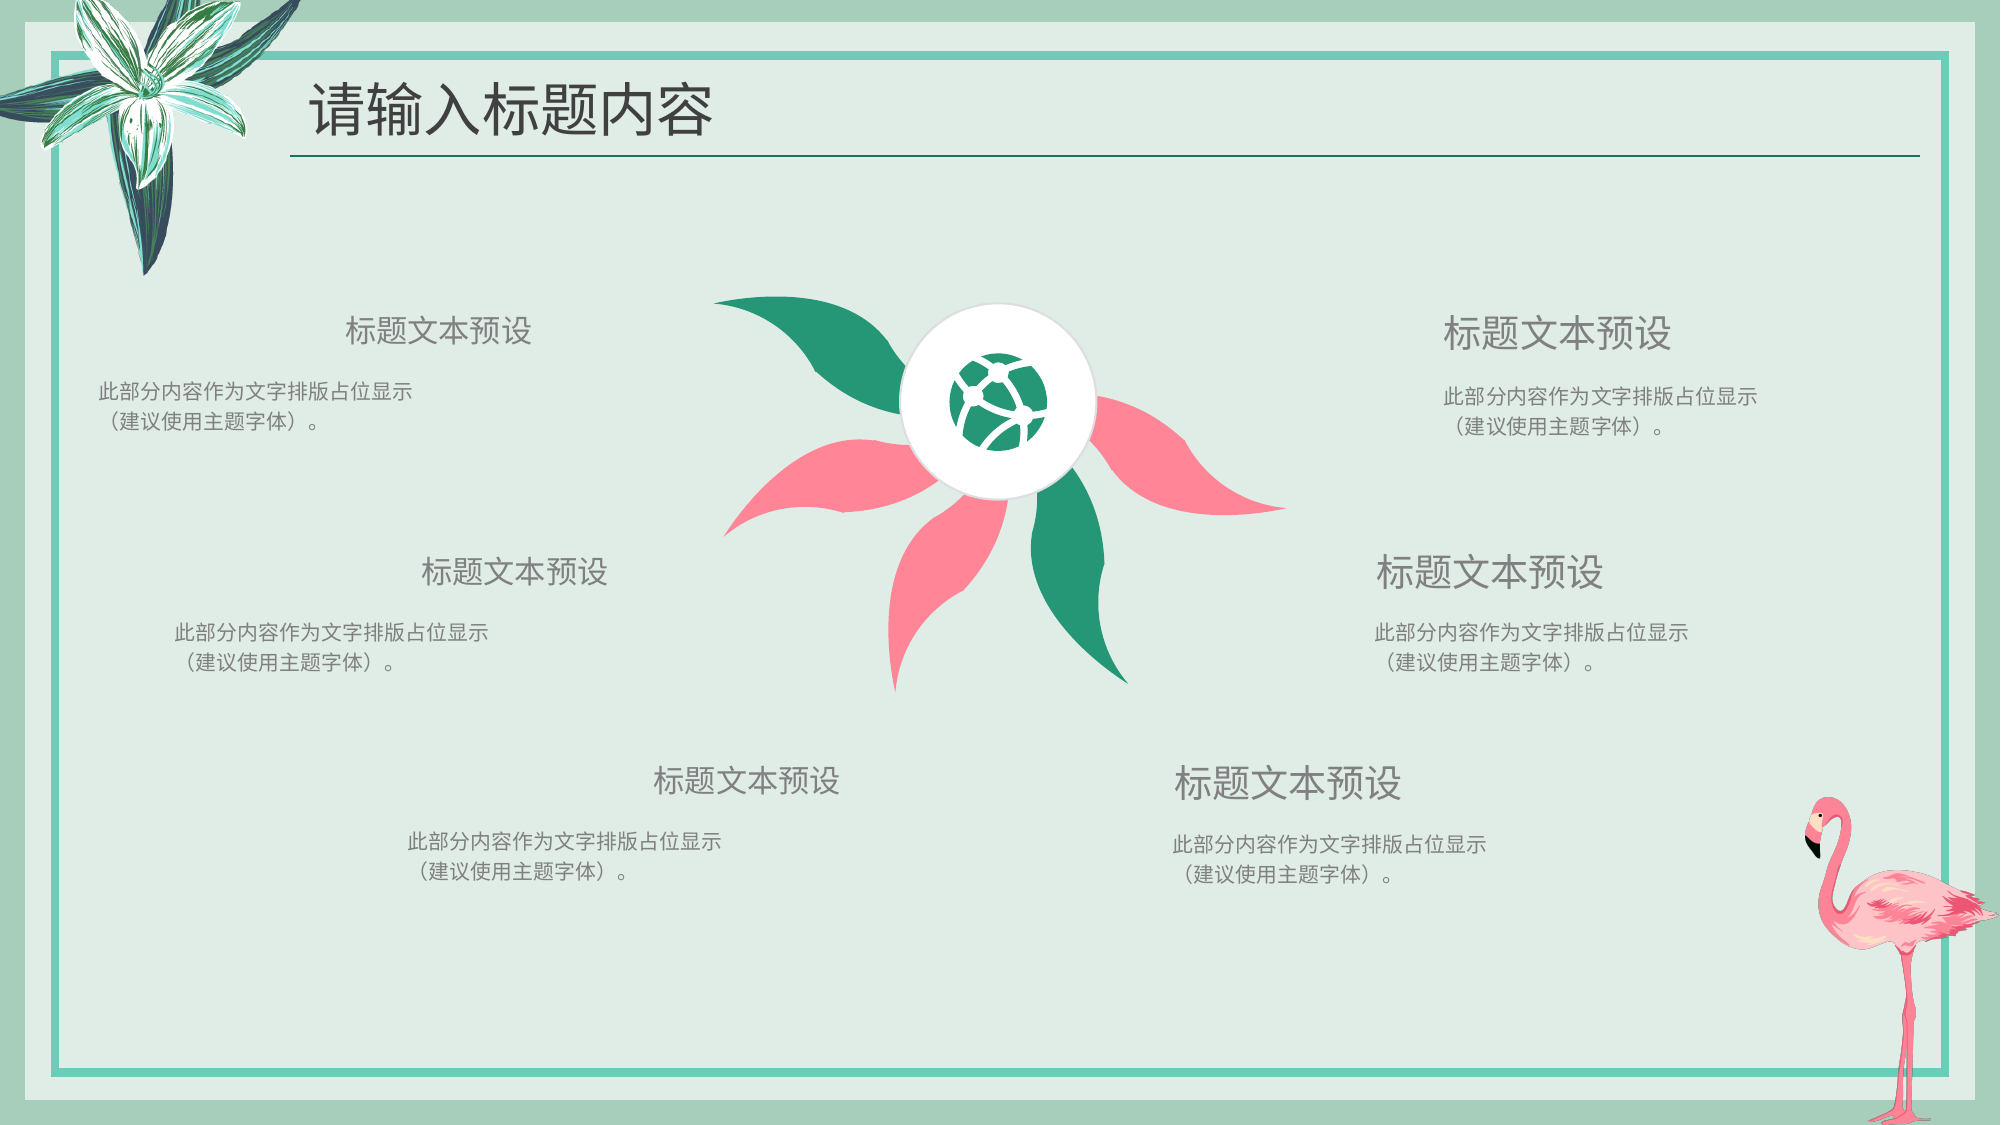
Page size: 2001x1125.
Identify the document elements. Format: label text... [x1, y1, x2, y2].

text_box 标题文本预设 [1370, 542, 1581, 600]
text_box 标题文本预设 [339, 305, 550, 355]
text_box 标题文本预设 [648, 755, 859, 805]
text_box 此部分内容作为文字排版占位显示 （建议使用主题字体）。 [1438, 373, 1893, 445]
text_box 此部分内容作为文字排版占位显示 （建议使用主题字体）。 [1368, 609, 1828, 681]
text_box 请输入标题内容 [292, 65, 730, 151]
text_box 此部分内容作为文字排版占位显示 （建议使用主题字体）。 [93, 367, 552, 440]
text_box 此部分内容作为文字排版占位显示 （建议使用主题字体）。 [401, 818, 861, 890]
picture [1805, 797, 2000, 1125]
text_box 标题文本预设 [1169, 754, 1380, 811]
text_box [709, 295, 1291, 697]
text_box 标题文本预设 [1438, 303, 1649, 361]
picture [0, 0, 321, 280]
text_box 此部分内容作为文字排版占位显示 （建议使用主题字体）。 [169, 609, 628, 681]
text_box 标题文本预设 [415, 546, 626, 596]
text_box 此部分内容作为文字排版占位显示 （建议使用主题字体）。 [1167, 820, 1627, 893]
